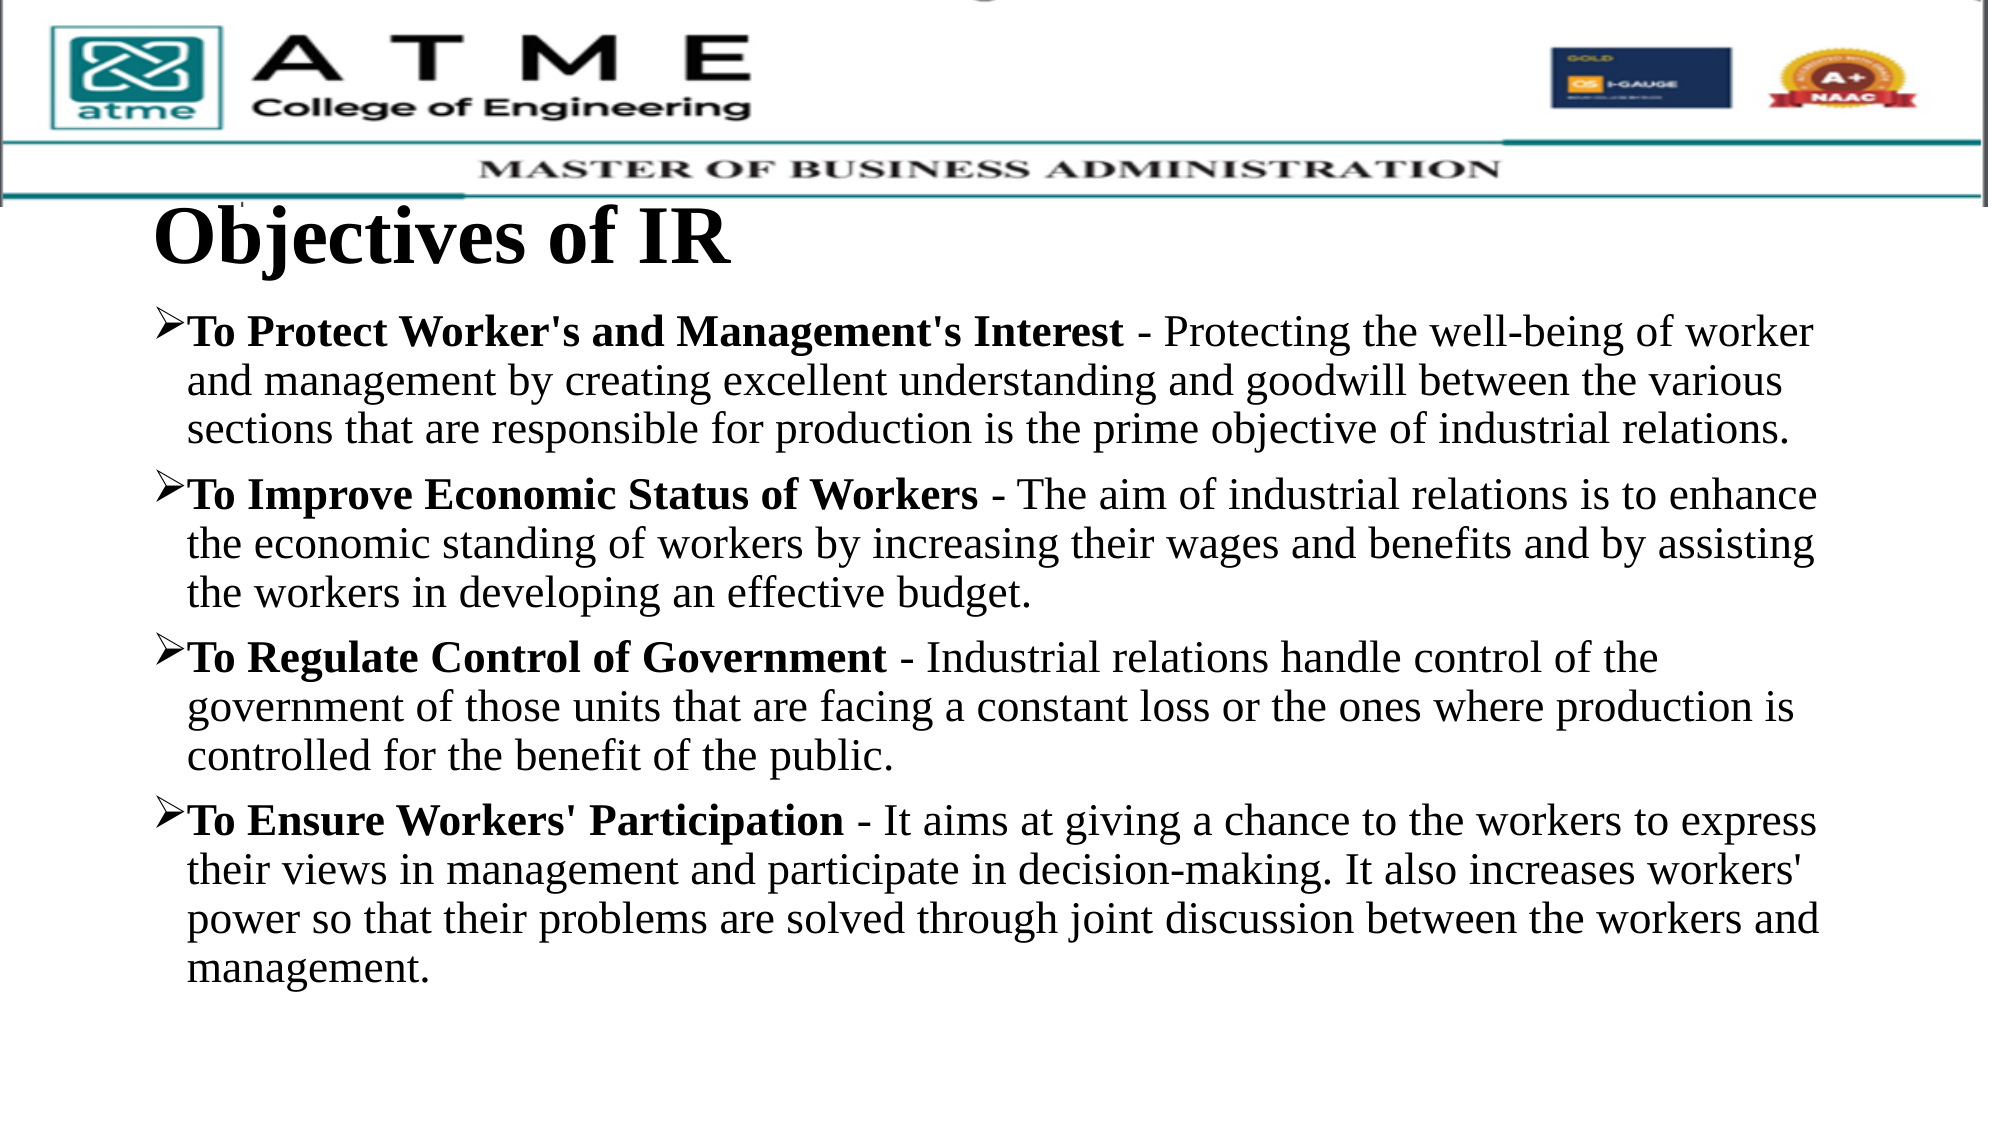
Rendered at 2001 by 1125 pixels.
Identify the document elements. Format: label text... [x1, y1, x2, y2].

list To Protect Worker's and Management's Interest - Protecting the well-being of worker and management by creating excellent understanding and goodwill between the various sections that are responsible for production is the prime objective of industrial relations. To Improve Economic Status of Workers - The aim of industrial relations is to enhance the economic standing of workers by increasing their wages and benefits and by assisting the workers in developing an effective budget. To Regulate Control of Government - Industrial relations handle control of the government of those units that are facing a constant loss or the ones where production is controlled for the benefit of the public. To Ensure Workers' Participation - It aims at giving a chance to the workers to express their views in management and participate in decision-making. It also increases workers' power so that their problems are solved through joint discussion between the workers and management. [137, 299, 1863, 1014]
picture [0, 0, 1988, 207]
title Objectives of IR [137, 127, 1863, 299]
